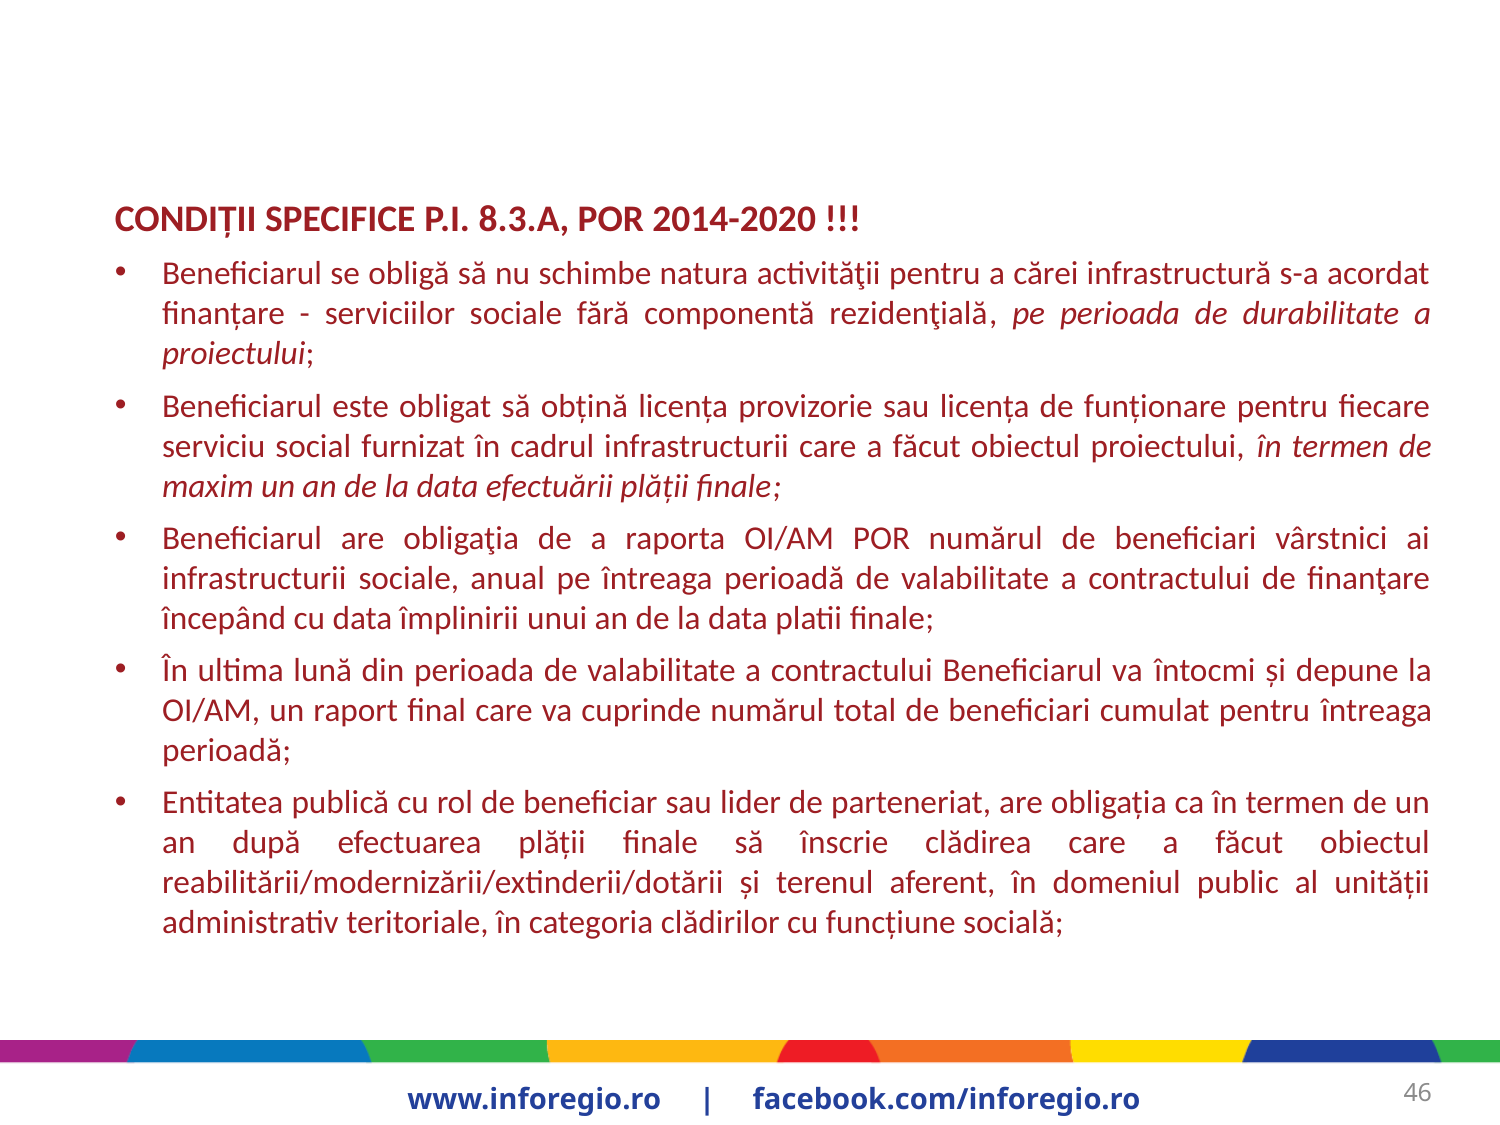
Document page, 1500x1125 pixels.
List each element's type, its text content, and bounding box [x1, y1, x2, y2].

text_box CONDIȚII SPECIFICE P.I. 8.3.A, POR 2014-2020 !!! Beneficiarul se obligă să nu schimbe natura activităţii pentru a cărei infrastructură s-a acordat finanţare - serviciilor sociale fără componentă rezidenţială, pe perioada de durabilitate a proiectului; Beneficiarul este obligat să obțină licența provizorie sau licența de funționare pentru fiecare serviciu social furnizat în cadrul infrastructurii care a făcut obiectul proiectului, în termen de maxim un an de la data efectuării plății finale; Beneficiarul are obligaţia de a raporta OI/AM POR numărul de beneficiari vârstnici ai infrastructurii sociale, anual pe întreaga perioadă de valabilitate a contractului de finanţare începând cu data împlinirii unui an de la data platii finale; În ultima lună din perioada de valabilitate a contractului Beneficiarul va întocmi și depune la OI/AM, un raport final care va cuprinde numărul total de beneficiari cumulat pentru întreaga perioadă; Entitatea publică cu rol de beneficiar sau lider de parteneriat, are obligația ca în termen de un an după efectuarea plății finale să înscrie clădirea care a făcut obiectul reabilitării/modernizării/extinderii/dotării și terenul aferent, în domeniul public al unității administrativ teritoriale, în categoria clădirilor cu funcțiune socială; [100, 173, 1447, 948]
text_box www.inforegio.ro | facebook.com/inforegio.ro [392, 1075, 1156, 1123]
slide_number 46 [1096, 1075, 1447, 1124]
picture [0, 1040, 1500, 1066]
